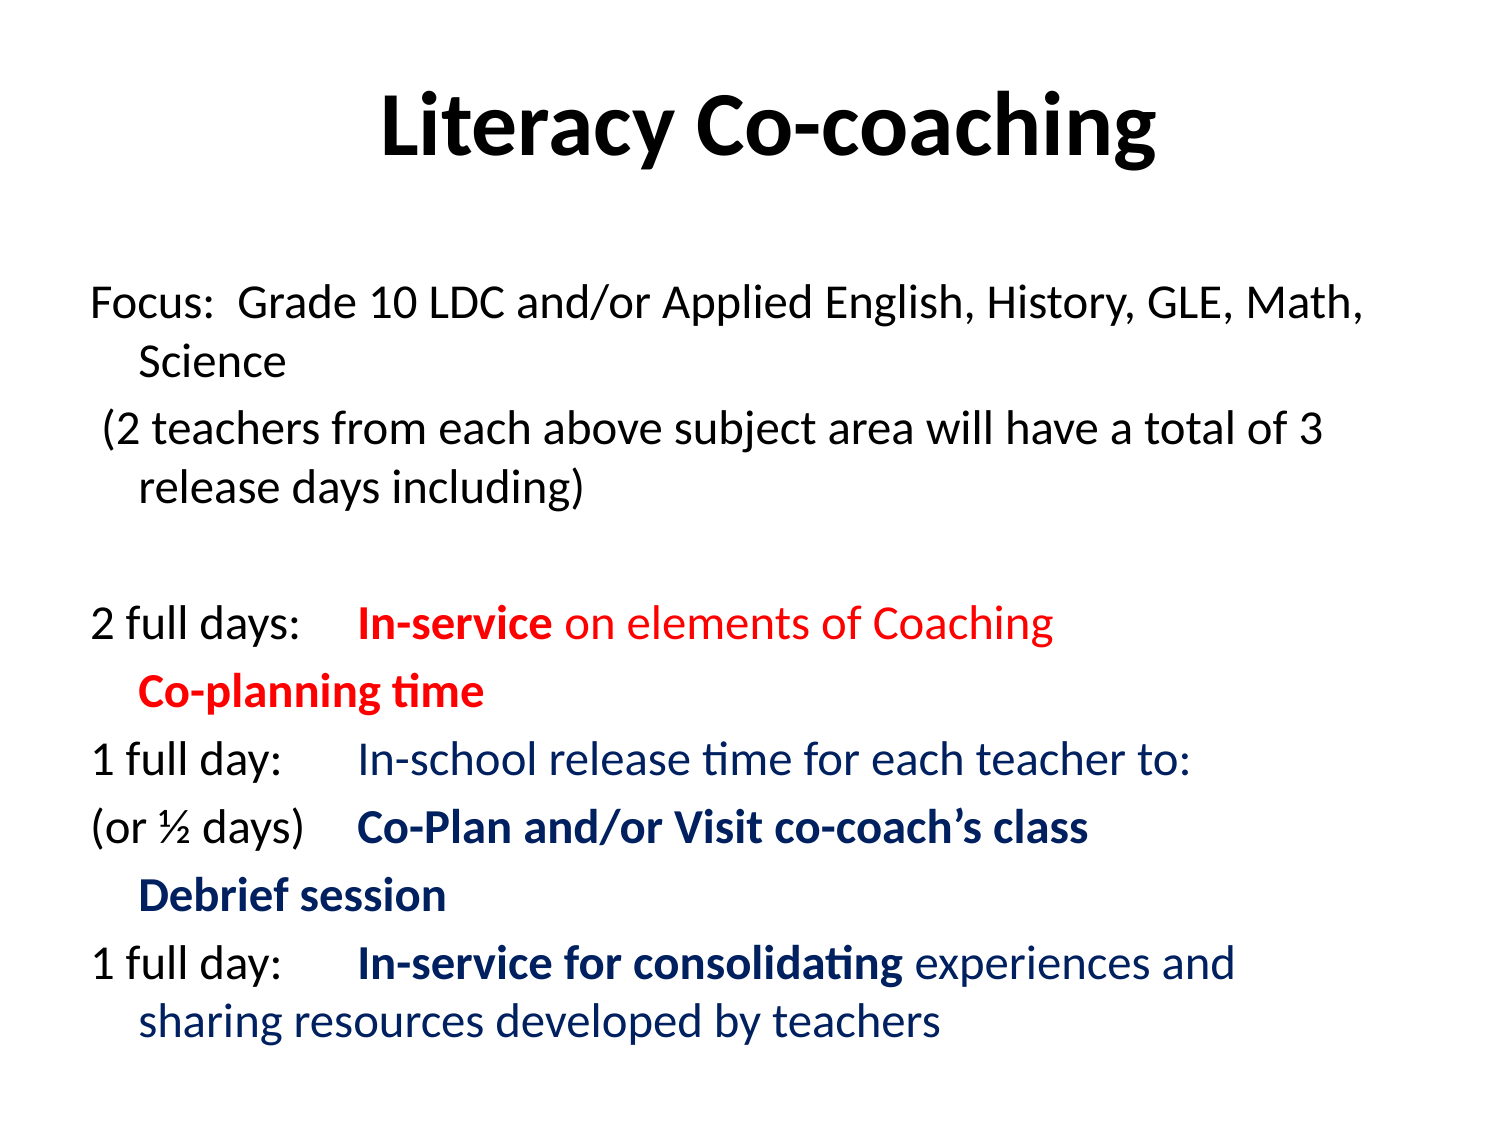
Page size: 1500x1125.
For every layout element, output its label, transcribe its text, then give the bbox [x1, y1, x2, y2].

title Literacy Co-coaching [99, 37, 1438, 200]
list Focus: Grade 10 LDC and/or Applied English, History, GLE, Math, Science (2 teachers from each above subject area will have a total of 3 release days including) 2 full days: In-service on elements of Coaching Co-planning time 1 full day: In-school release time for each teacher to: (or ½ days) Co-Plan and/or Visit co-coach’s class Debrief session 1 full day: In-service for consolidating experiences and sharing resources developed by teachers [75, 262, 1425, 1063]
